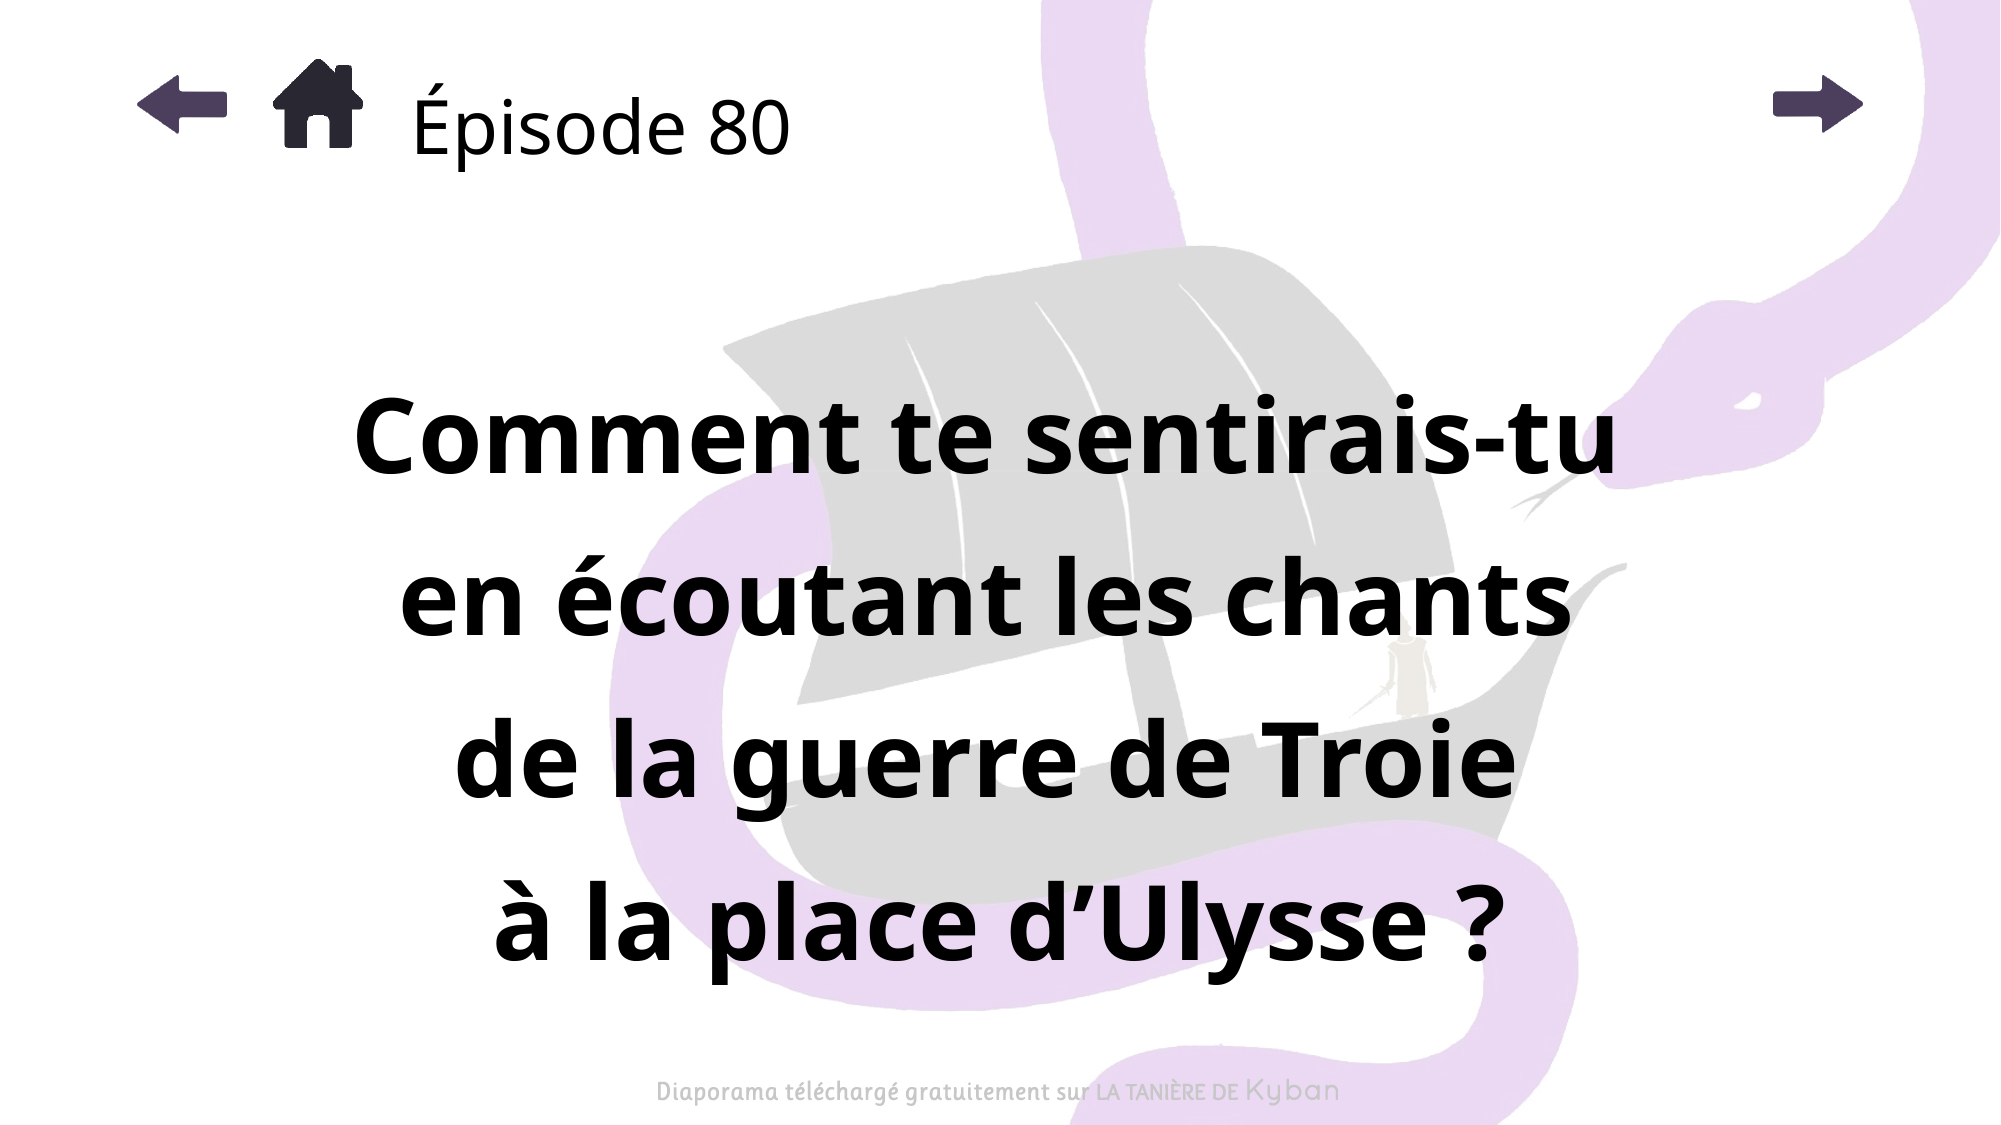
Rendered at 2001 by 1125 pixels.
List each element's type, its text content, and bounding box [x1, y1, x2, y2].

title Épisode 80 [395, 59, 1863, 202]
picture [0, 0, 2001, 1125]
list Comment te sentirais-tu en écoutant les chants de la guerre de Troie à la place d’Ulysse ? [137, 299, 1863, 1014]
